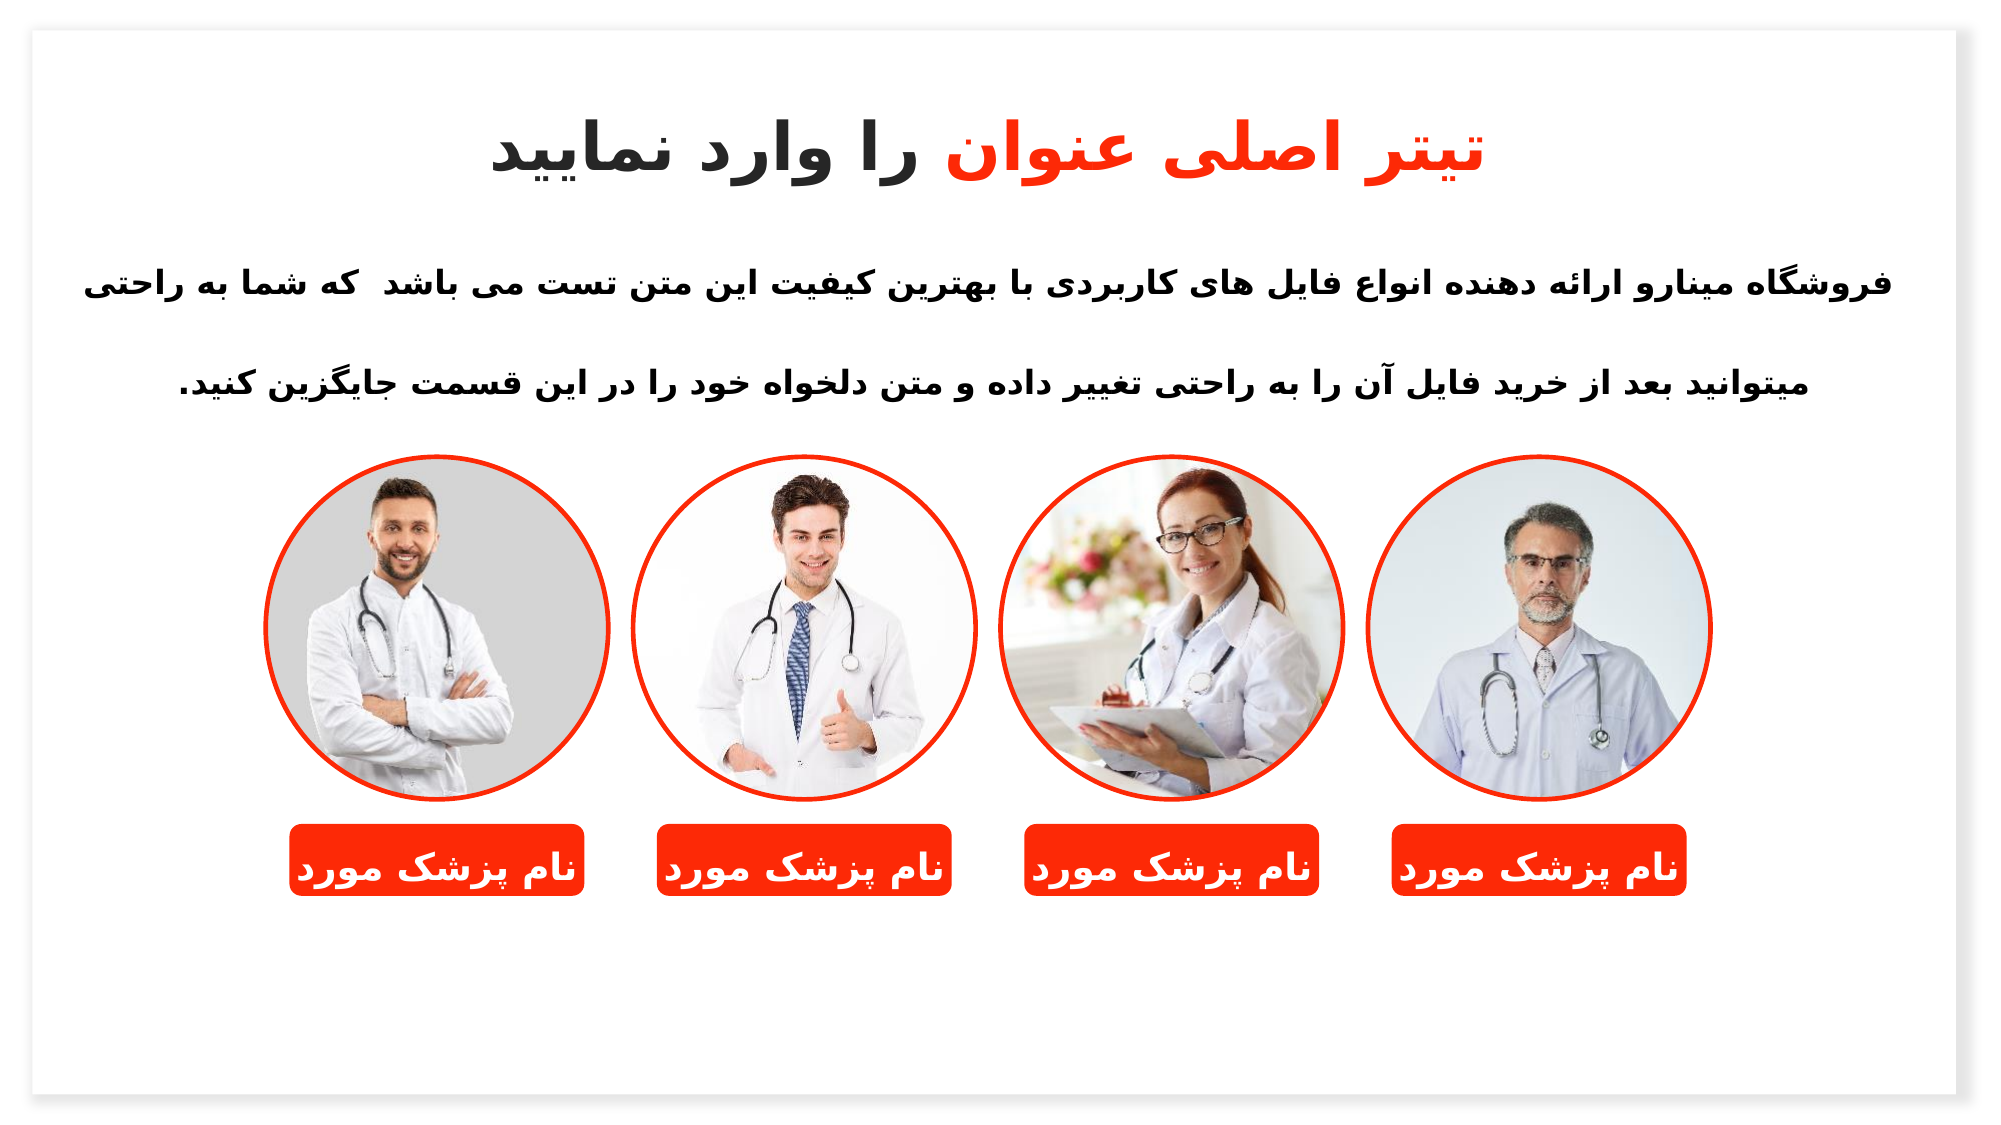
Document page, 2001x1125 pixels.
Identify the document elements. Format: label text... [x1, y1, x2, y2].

picture [1000, 456, 1344, 800]
text_box تیتر اصلی عنوان را وارد نمایید [27, 55, 1952, 191]
text_box نام پزشک مورد نظر [646, 813, 962, 964]
picture [633, 456, 976, 800]
text_box نام پزشک مورد نظر [279, 813, 595, 964]
text_box نام پزشک مورد نظر [1381, 813, 1697, 964]
text_box نام پزشک مورد نظر [1014, 813, 1330, 964]
picture [265, 456, 609, 800]
text_box فروشگاه مینارو ارائه دهنده انواع فایل های کاربردی با بهترین کیفیت این متن تست می باشد که شما به راحتی میتوانید بعد از خرید فایل آن را به راحتی تغییر داده و متن دلخواه خود را در این قسمت جایگزین کنید. [44, 194, 1934, 409]
picture [1367, 456, 1711, 800]
